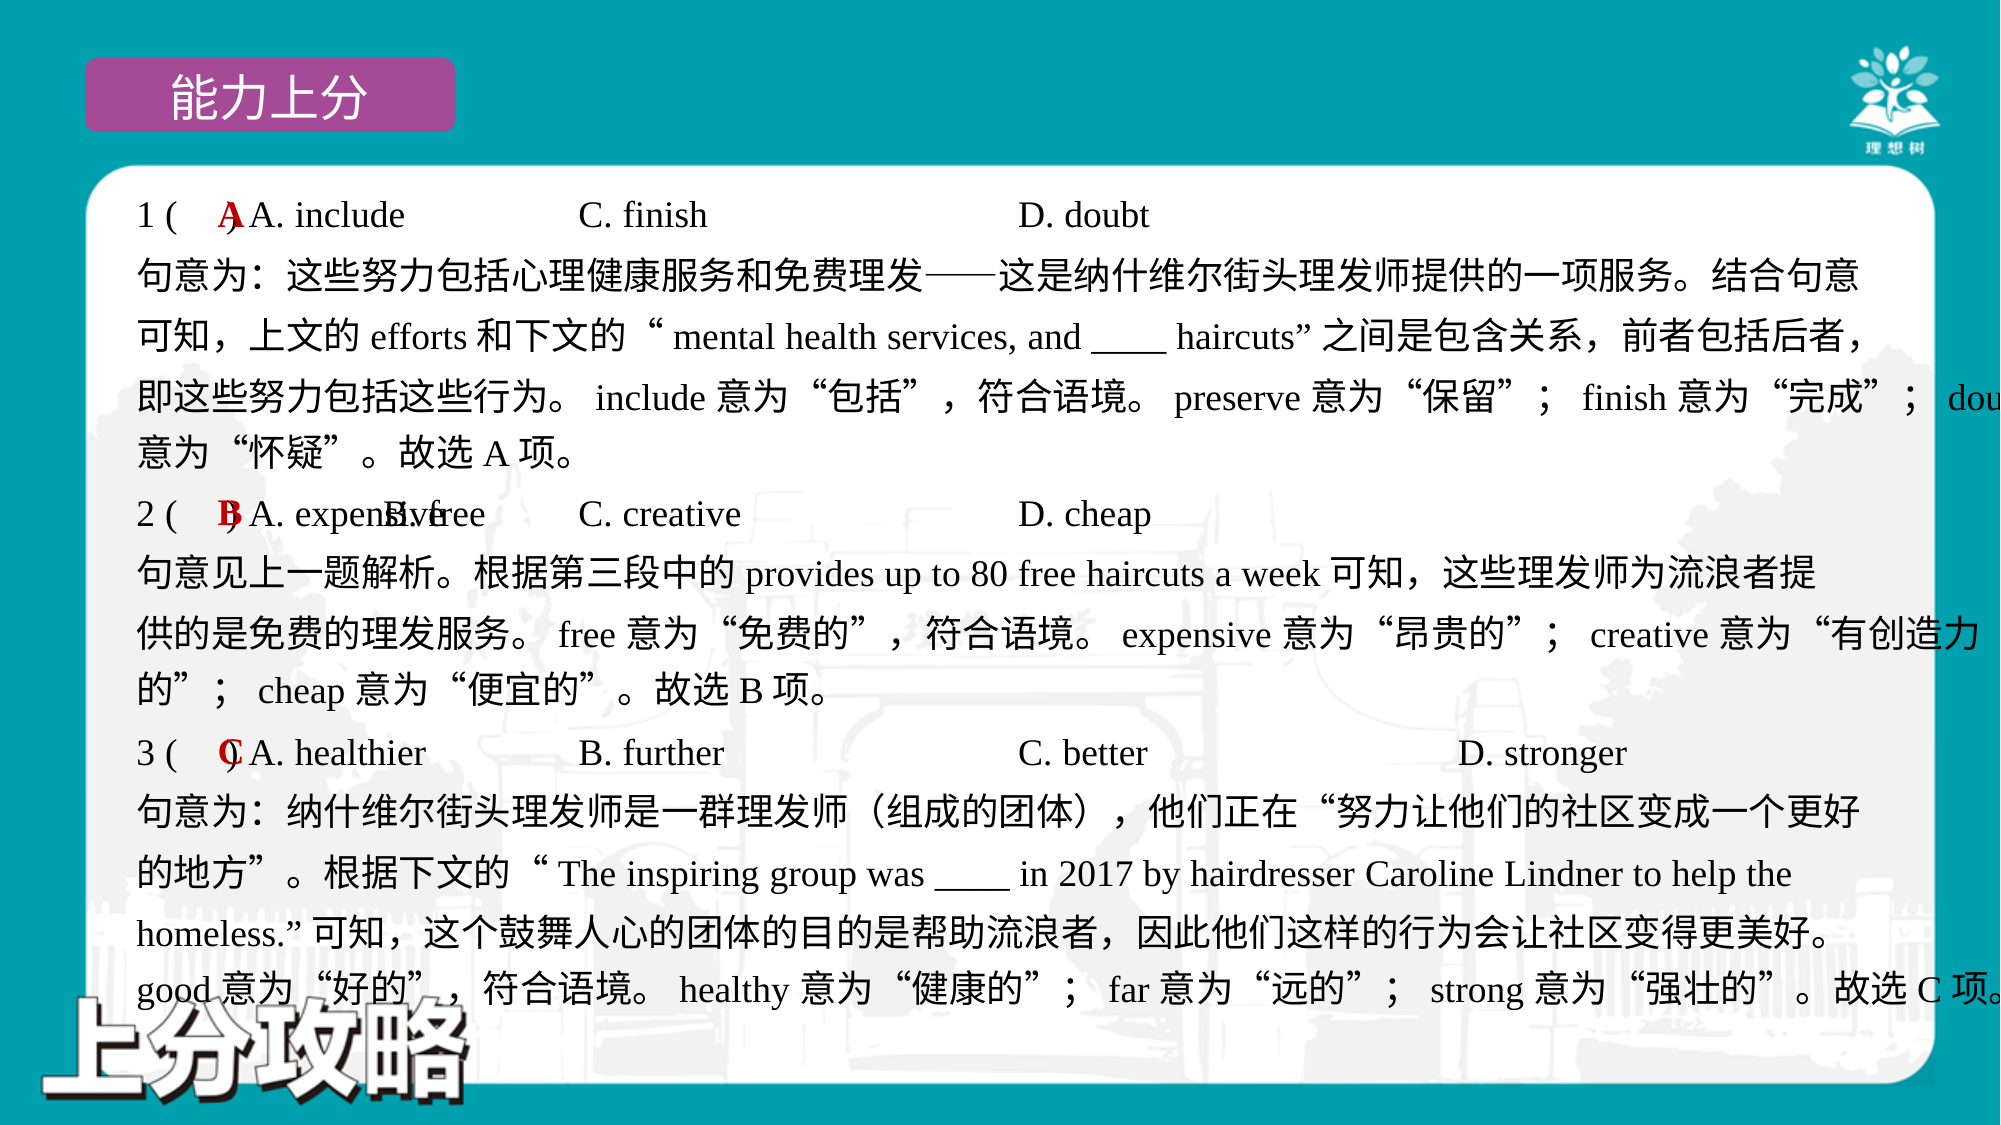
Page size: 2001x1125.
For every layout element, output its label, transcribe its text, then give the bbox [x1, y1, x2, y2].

text_box 3 ( ) A. healthier B. further C. better D. stronger [136, 714, 204, 768]
text_box 句意为：这些努力包括心理健康服务和免费理发——这是纳什维尔街头理发师提供的一项服务。结合句意 可知，上文的efforts和下文的“mental health services, and ____ haircuts”之间是包含关系，前者包括后者， 即这些努力包括这些行为。include意为“包括”，符合语境。preserve意为“保留”；finish意为“完成”；doubt 意为“怀疑”。故选A项。 [136, 236, 1865, 470]
text_box 句意见上一题解析。根据第三段中的provides up to 80 free haircuts a week可知，这些理发师为流浪者提 供的是免费的理发服务。free意为“免费的”，符合语境。expensive意为“昂贵的”；creative意为“有创造力 的”；cheap意为“便宜的”。故选B项。 [136, 533, 1865, 707]
text_box 2 ( ) A. expensive B. free C. creative D. cheap [136, 475, 204, 528]
text_box 3 ( ) A. healthier B. further C. better D. stronger [259, 714, 1865, 768]
text_box 1 ( ) A. include B. preserve C. finish D. doubt [136, 176, 204, 230]
text_box 2 ( ) A. expensive B. free C. creative D. cheap [257, 475, 1865, 528]
text_box 1 ( ) A. include B. preserve C. finish D. doubt [259, 176, 1865, 230]
text_box B [204, 474, 257, 528]
picture [0, 0, 2000, 1125]
text_box A [204, 176, 259, 230]
text_box 句意为：纳什维尔街头理发师是一群理发师（组成的团体），他们正在“努力让他们的社区变成一个更好 的地方”。根据下文的“The inspiring group was ____ in 2017 by hairdresser Caroline Lindner to help the homeless.”可知，这个鼓舞人心的团体的目的是帮助流浪者，因此他们这样的行为会让社区变得更美好。 good意为“好的”，符合语境。healthy意为“健康的”；far意为“远的”；strong意为“强壮的”。故选C项。 [136, 772, 1865, 1006]
text_box C [204, 713, 259, 768]
